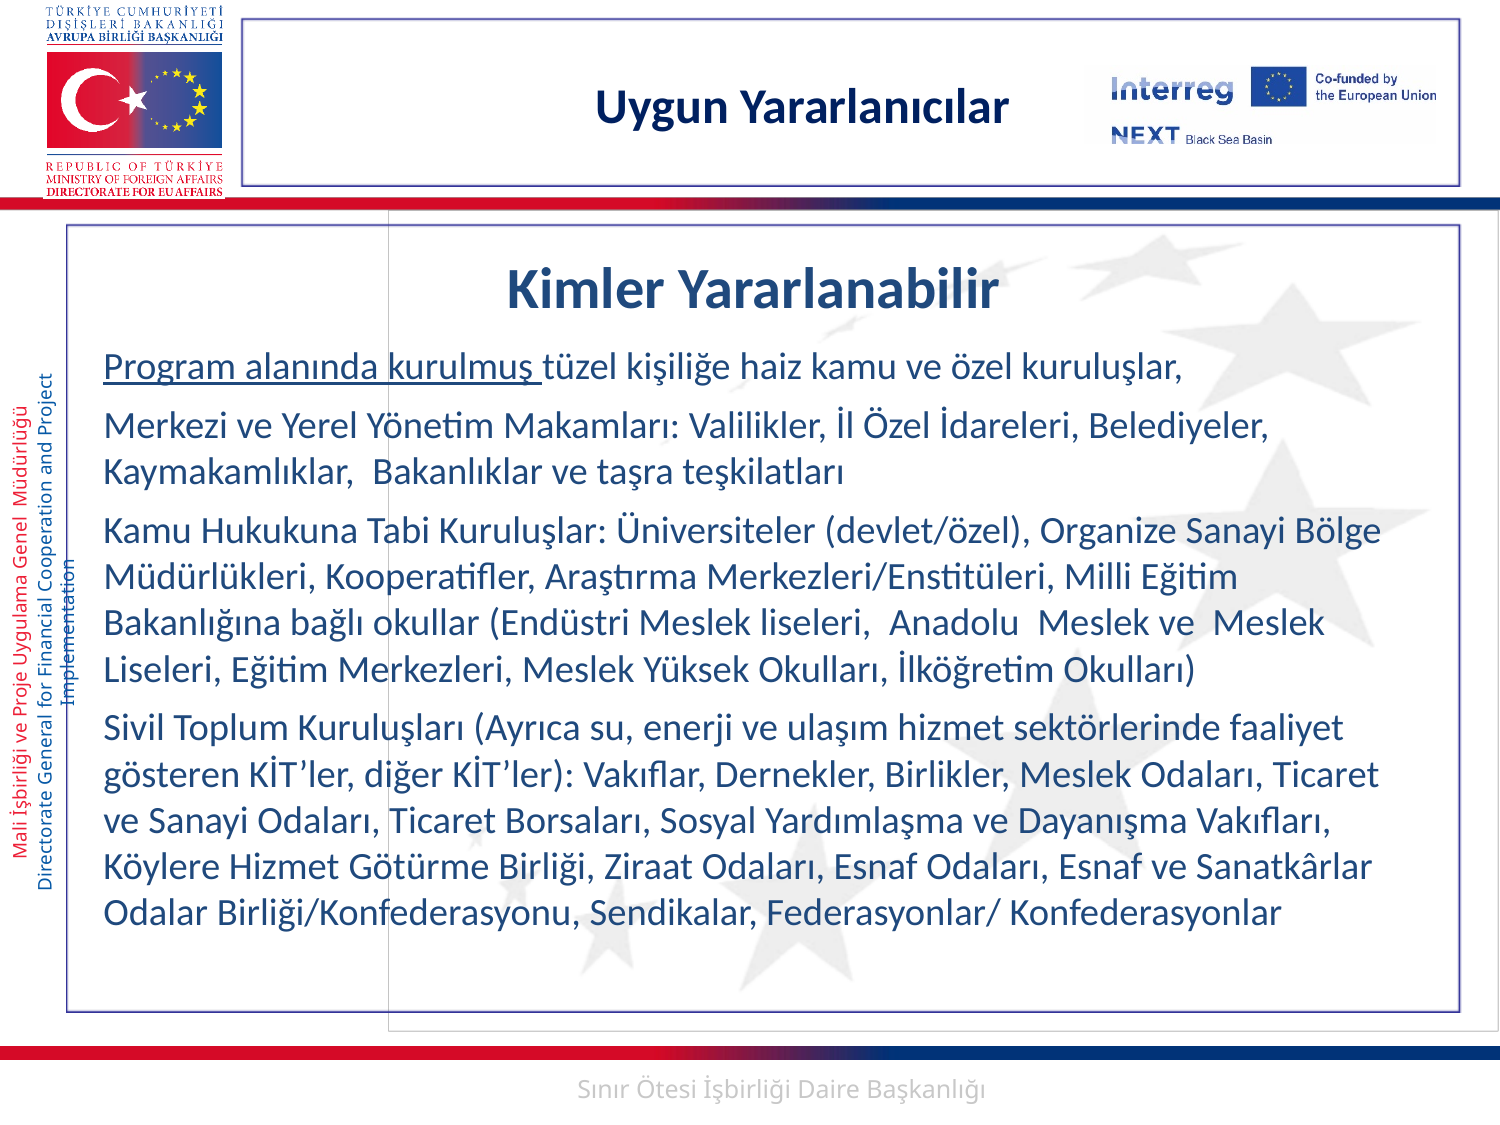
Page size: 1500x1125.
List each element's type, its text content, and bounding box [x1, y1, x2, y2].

list Program alanında kurulmuş tüzel kişiliğe haiz kamu ve özel kuruluşlar, Merkezi ve Yerel Yönetim Makamları: Valilikler, İl Özel İdareleri, Belediyeler, Kaymakamlıklar, Bakanlıklar ve taşra teşkilatları Kamu Hukukuna Tabi Kuruluşlar: Üniversiteler (devlet/özel), Organize Sanayi Bölge Müdürlükleri, Kooperatifler, Araştırma Merkezleri/Enstitüleri, Milli Eğitim Bakanlığına bağlı okullar (Endüstri Meslek liseleri, Anadolu Meslek ve Meslek Liseleri, Eğitim Merkezleri, Meslek Yüksek Okulları, İlköğretim Okulları) Sivil Toplum Kuruluşları (Ayrıca su, enerji ve ulaşım hizmet sektörlerinde faaliyet gösteren KİT’ler, diğer KİT’ler): Vakıflar, Dernekler, Birlikler, Meslek Odaları, Ticaret ve Sanayi Odaları, Ticaret Borsaları, Sosyal Yardımlaşma ve Dayanışma Vakıfları, Köylere Hizmet Götürme Birliği, Ziraat Odaları, Esnaf Odaları, Esnaf ve Sanatkârlar Odalar Birliği/Konfederasyonu, Sendikalar, Federasyonlar/ Konfederasyonlar [88, 333, 1420, 1035]
picture [0, 1046, 1500, 1060]
picture [66, 672, 73, 678]
footer Sınır Ötesi İşbirliği Daire Başkanlığı [537, 1070, 1034, 1108]
picture [0, 2, 1500, 1033]
text_box [64, 224, 1471, 294]
text_box Uygun Yararlanıcılar [194, 65, 1081, 141]
picture [66, 573, 73, 579]
picture [240, 17, 1462, 187]
text_box Kimler Yararlanabilir [151, 242, 1357, 327]
